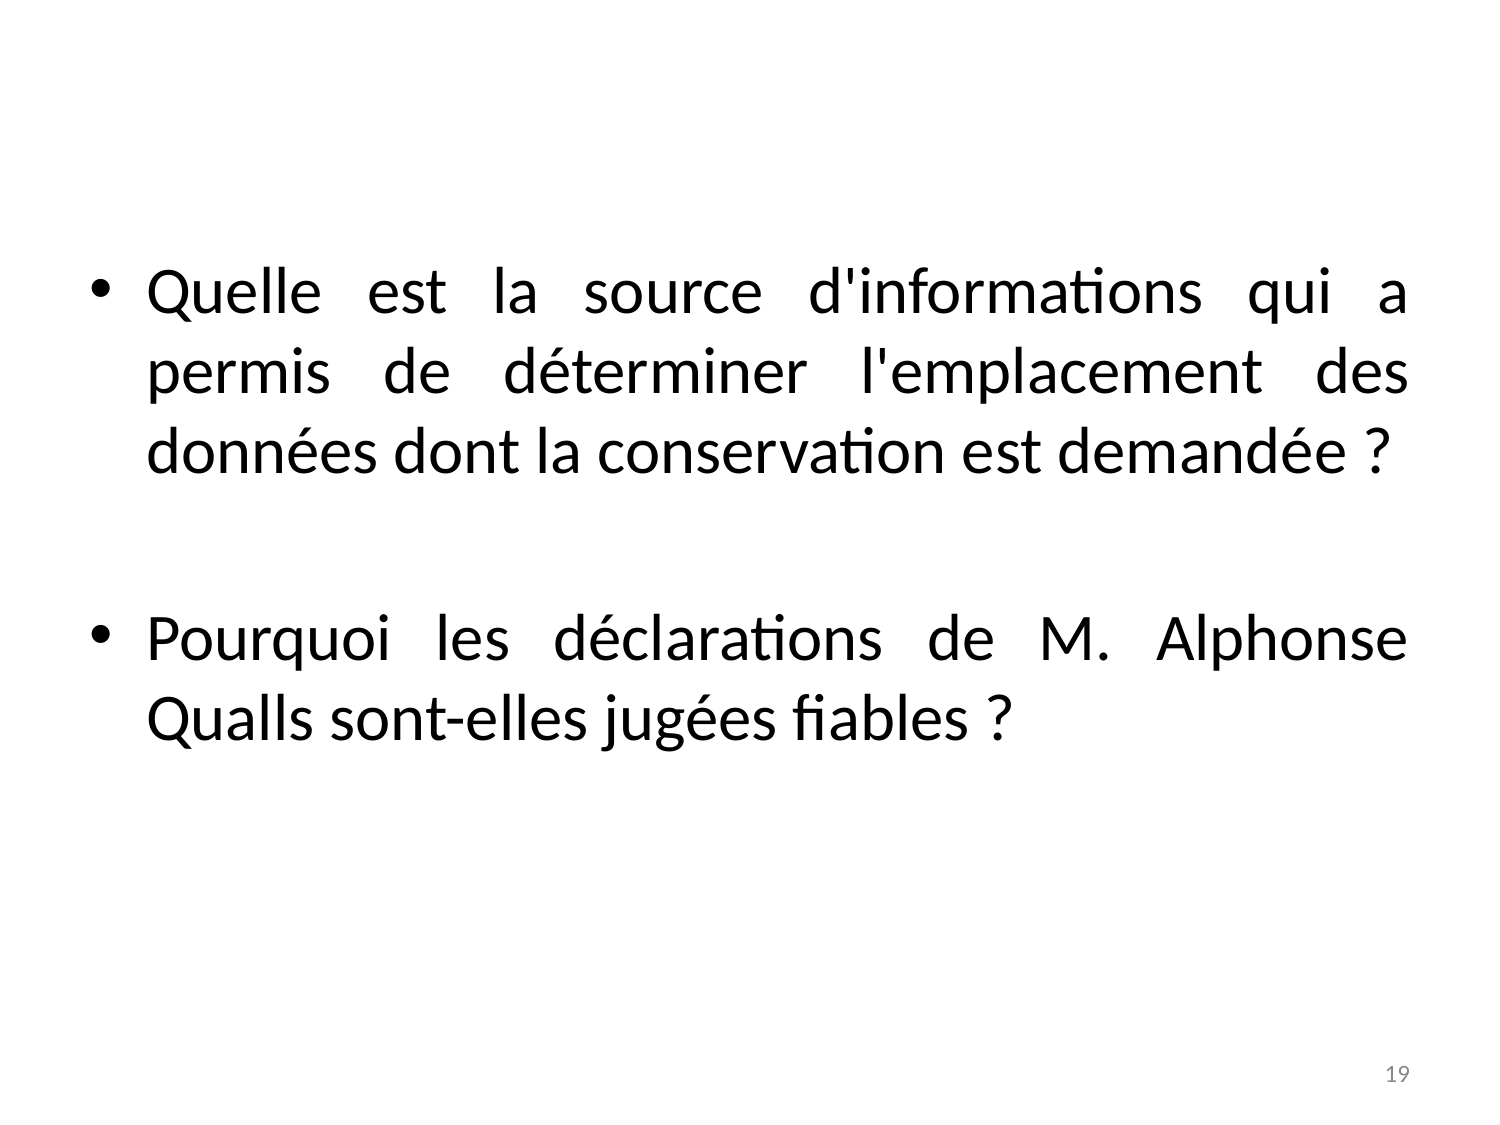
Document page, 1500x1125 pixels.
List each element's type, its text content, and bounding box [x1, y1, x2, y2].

text_box Quelle est la source d'informations qui a permis de déterminer l'emplacement des données dont la conservation est demandée ? Pourquoi les déclarations de M. Alphonse Qualls sont-elles jugées fiables ? [74, 239, 1425, 1116]
slide_number 19 [1074, 1042, 1425, 1103]
